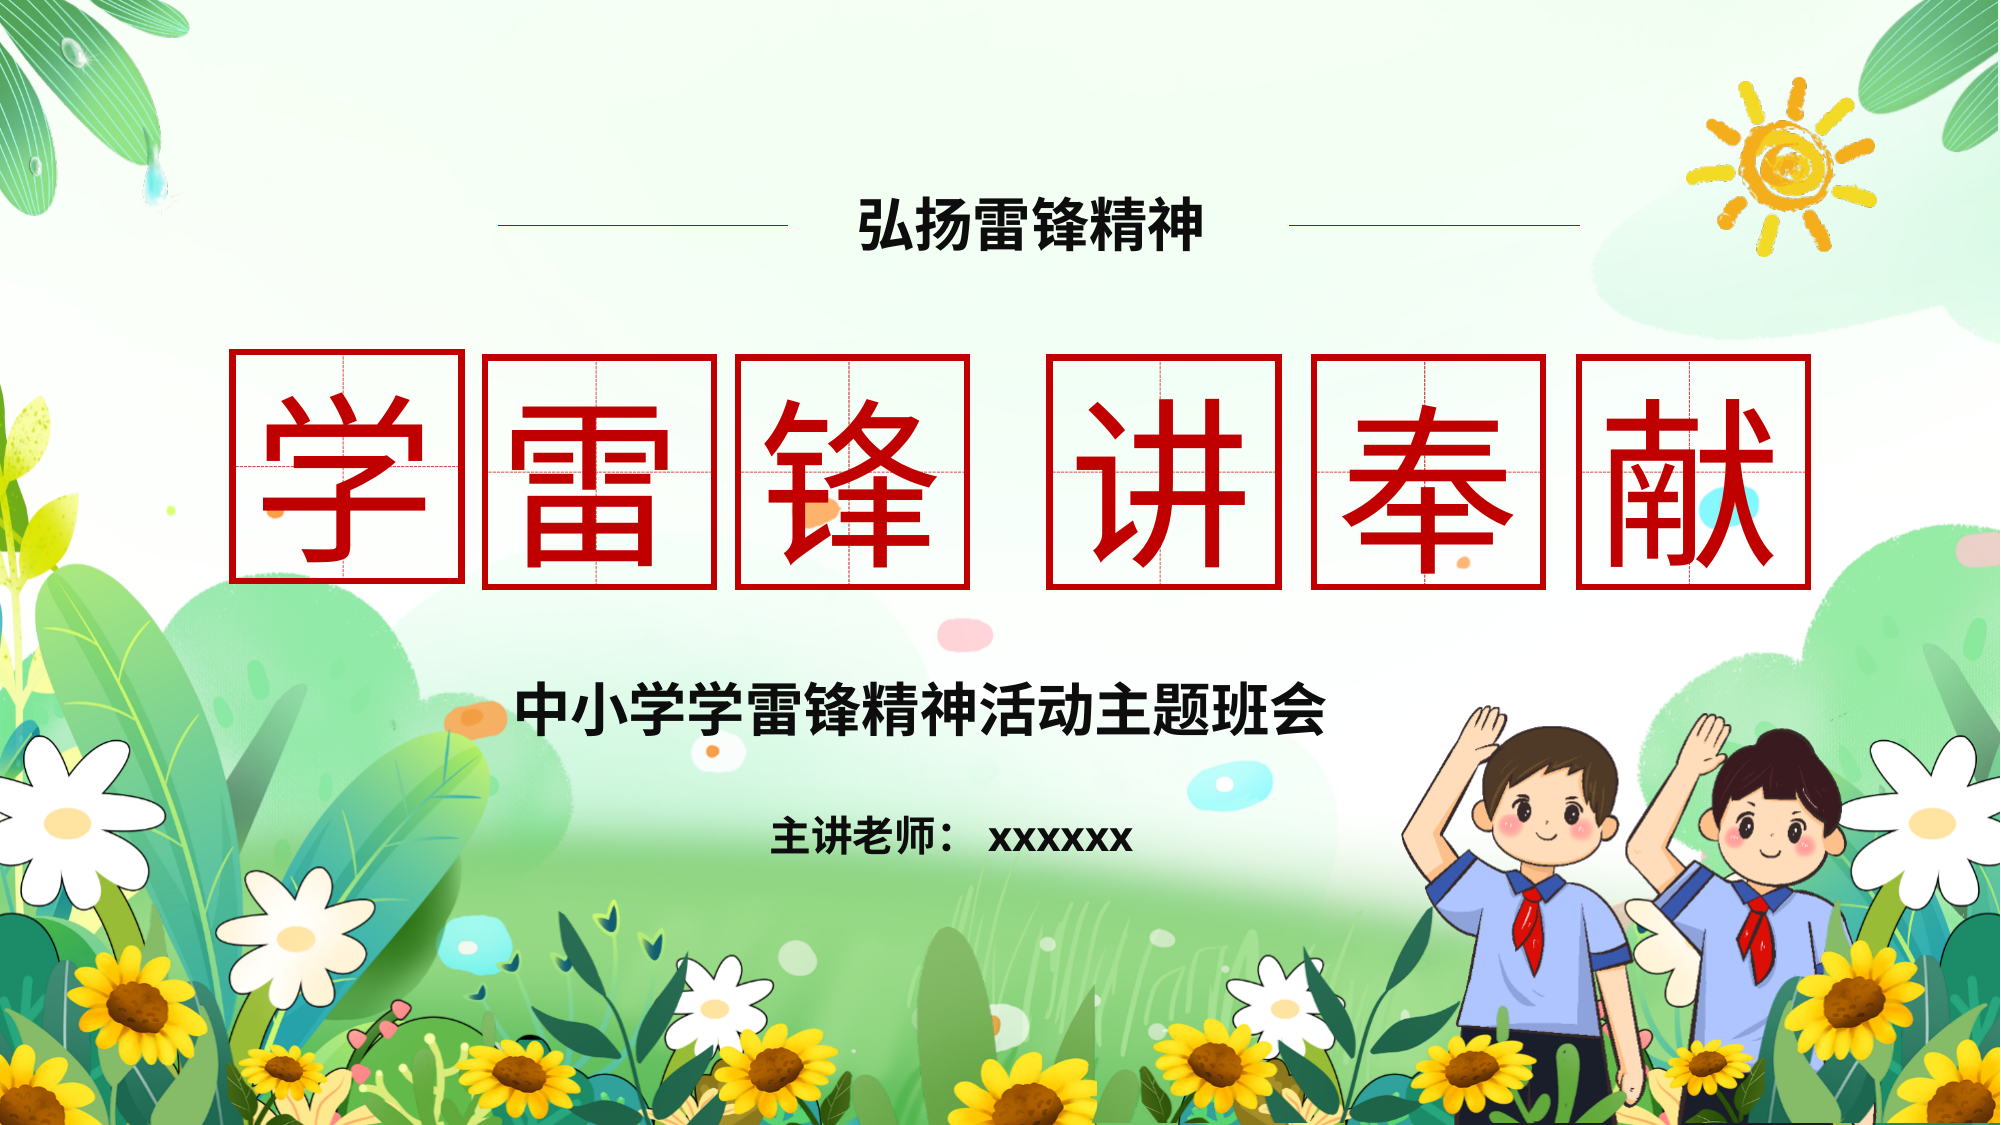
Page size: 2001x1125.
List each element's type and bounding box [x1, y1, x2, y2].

text_box [231, 351, 462, 595]
text_box [1312, 357, 1544, 606]
picture [0, 0, 2000, 888]
text_box [736, 357, 968, 600]
text_box [1048, 357, 1279, 601]
text_box [1577, 357, 1808, 600]
text_box [497, 180, 1580, 267]
text_box [0, 888, 2000, 1125]
text_box [482, 357, 715, 600]
